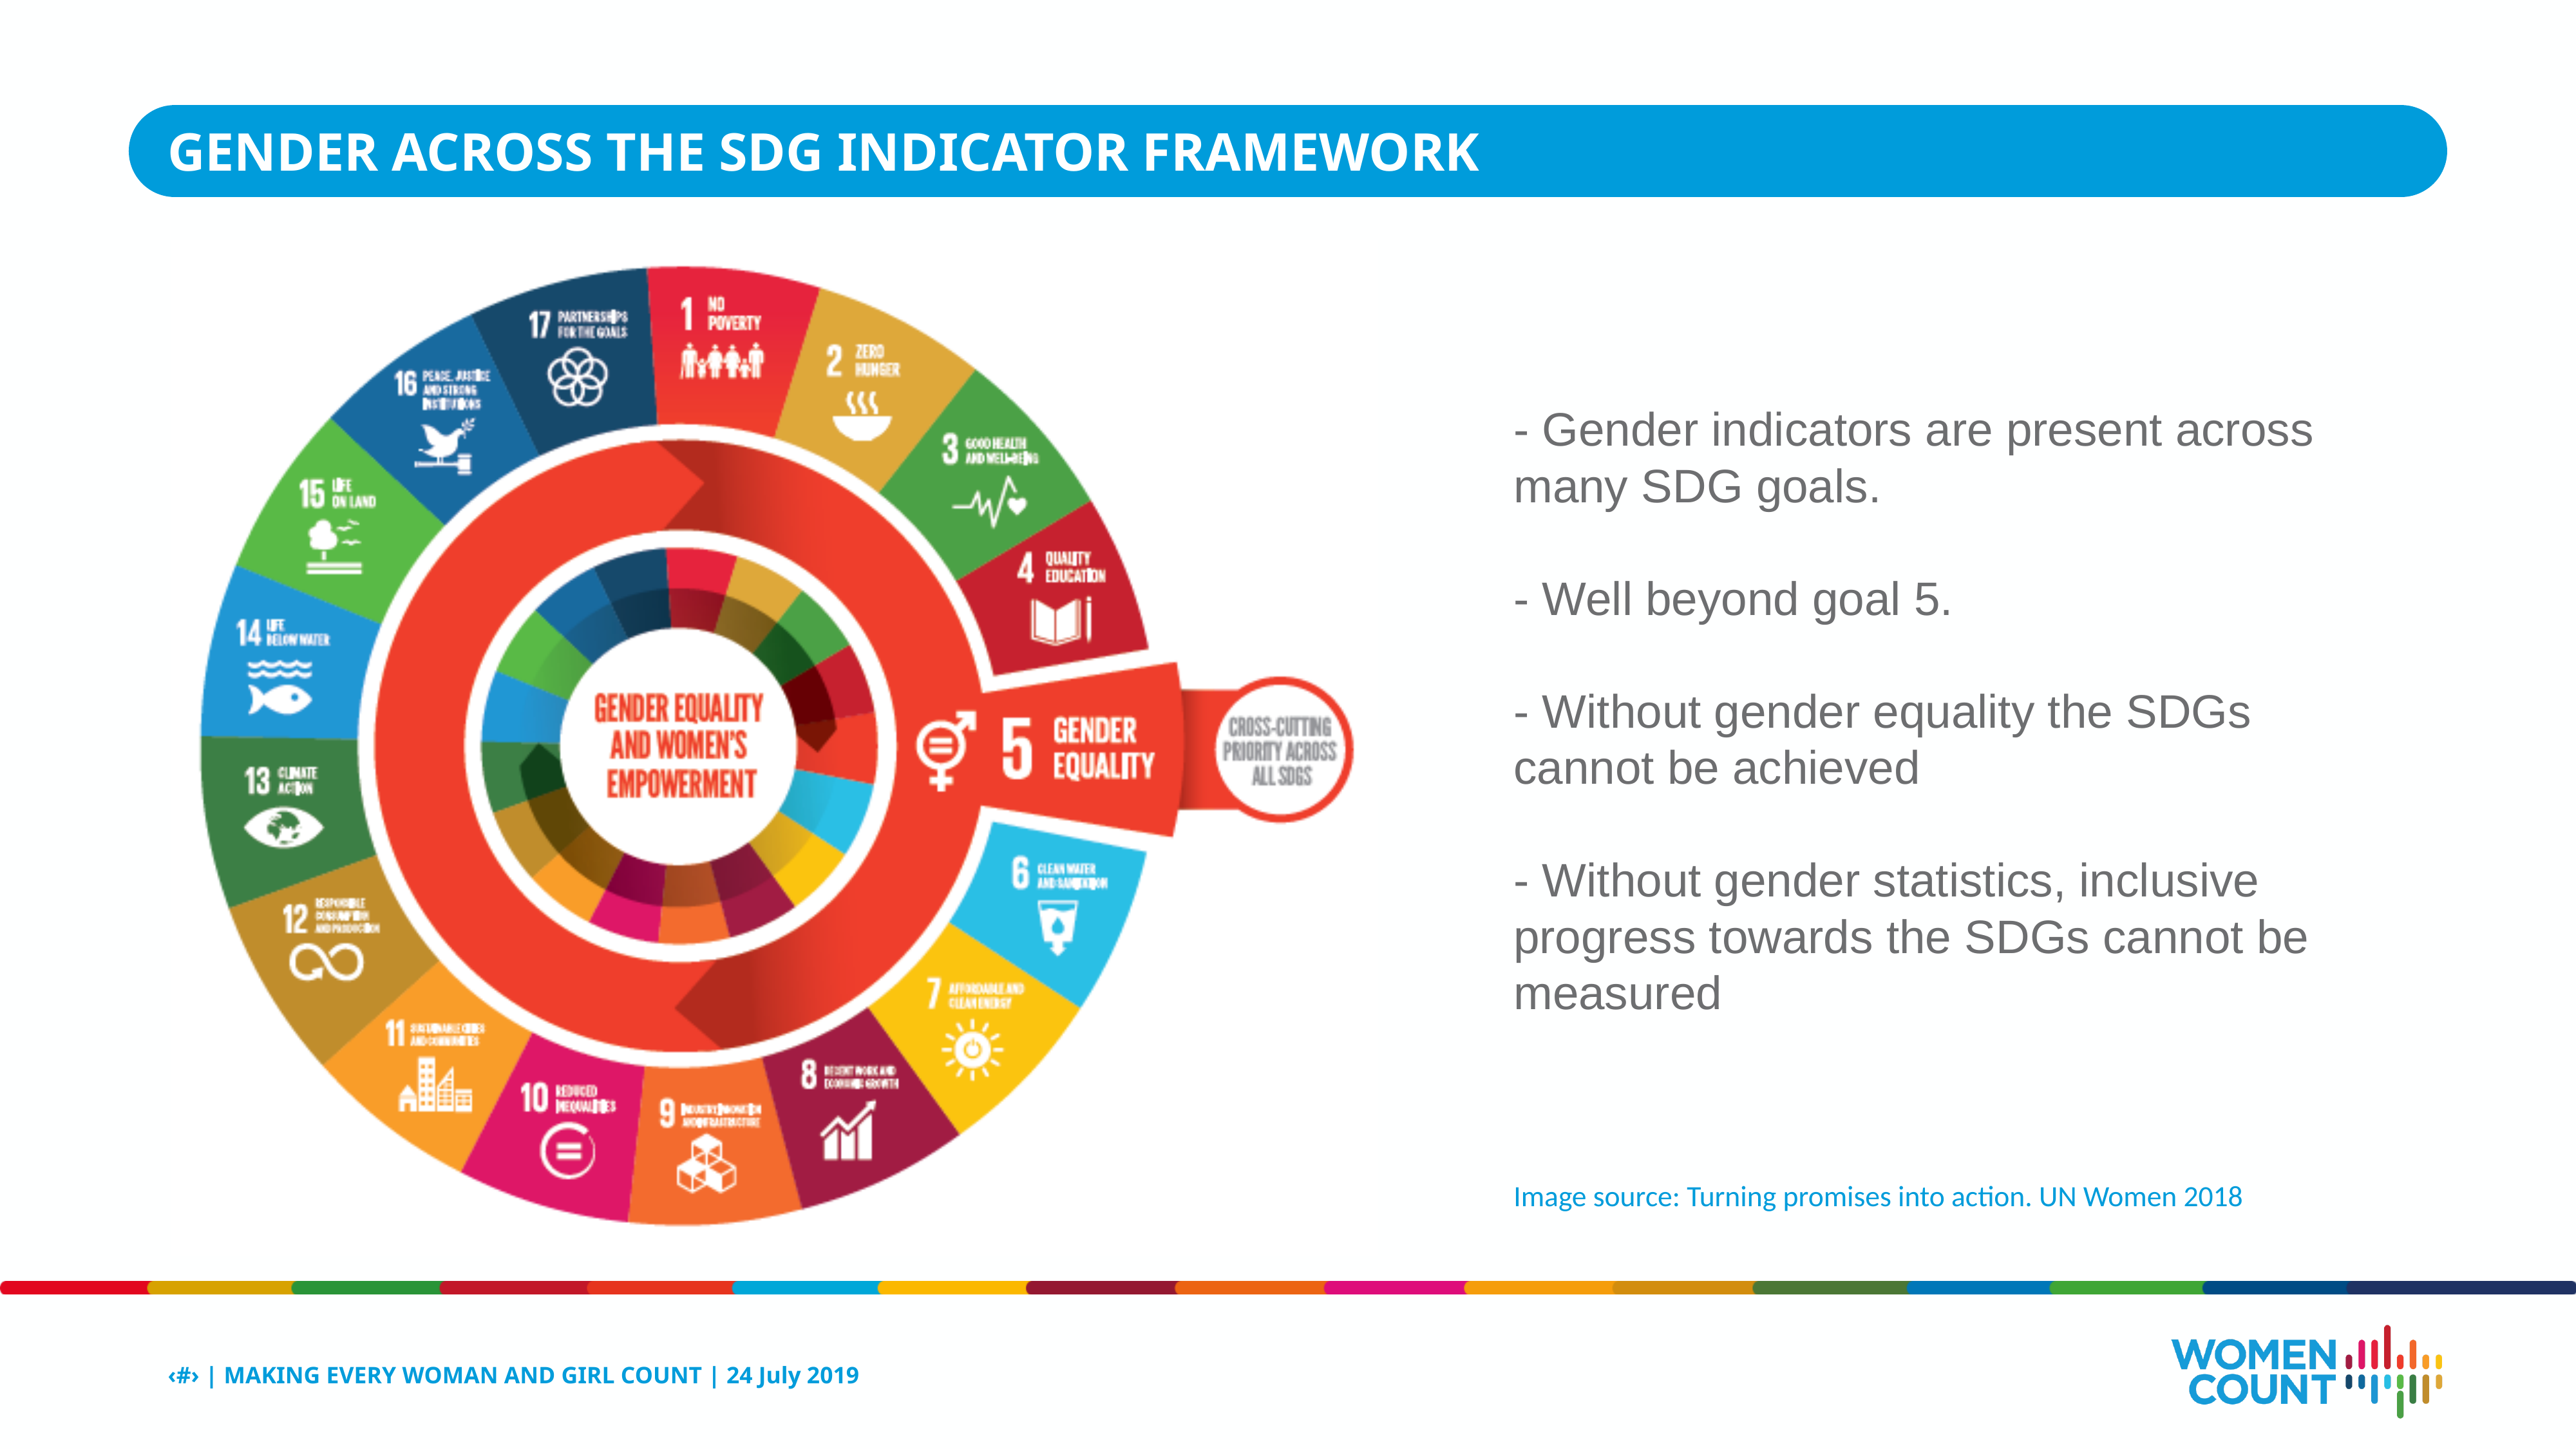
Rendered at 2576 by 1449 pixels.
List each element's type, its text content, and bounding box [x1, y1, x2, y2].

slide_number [167, 1360, 1542, 1388]
picture [170, 240, 1378, 1256]
list GENDER ACROSS THE SDG INDICATOR FRAMEWORK [167, 119, 2411, 182]
text_box - Gender indicators are present across many SDG goals. - Well beyond goal 5. - Without gender equality the SDGs cannot be achieved - Without gender statistics, inclusive progress towards the SDGs cannot be measured [1504, 394, 2414, 1024]
text_box Image source: Turning promises into action. UN Women 2018 [1504, 1173, 2576, 1218]
